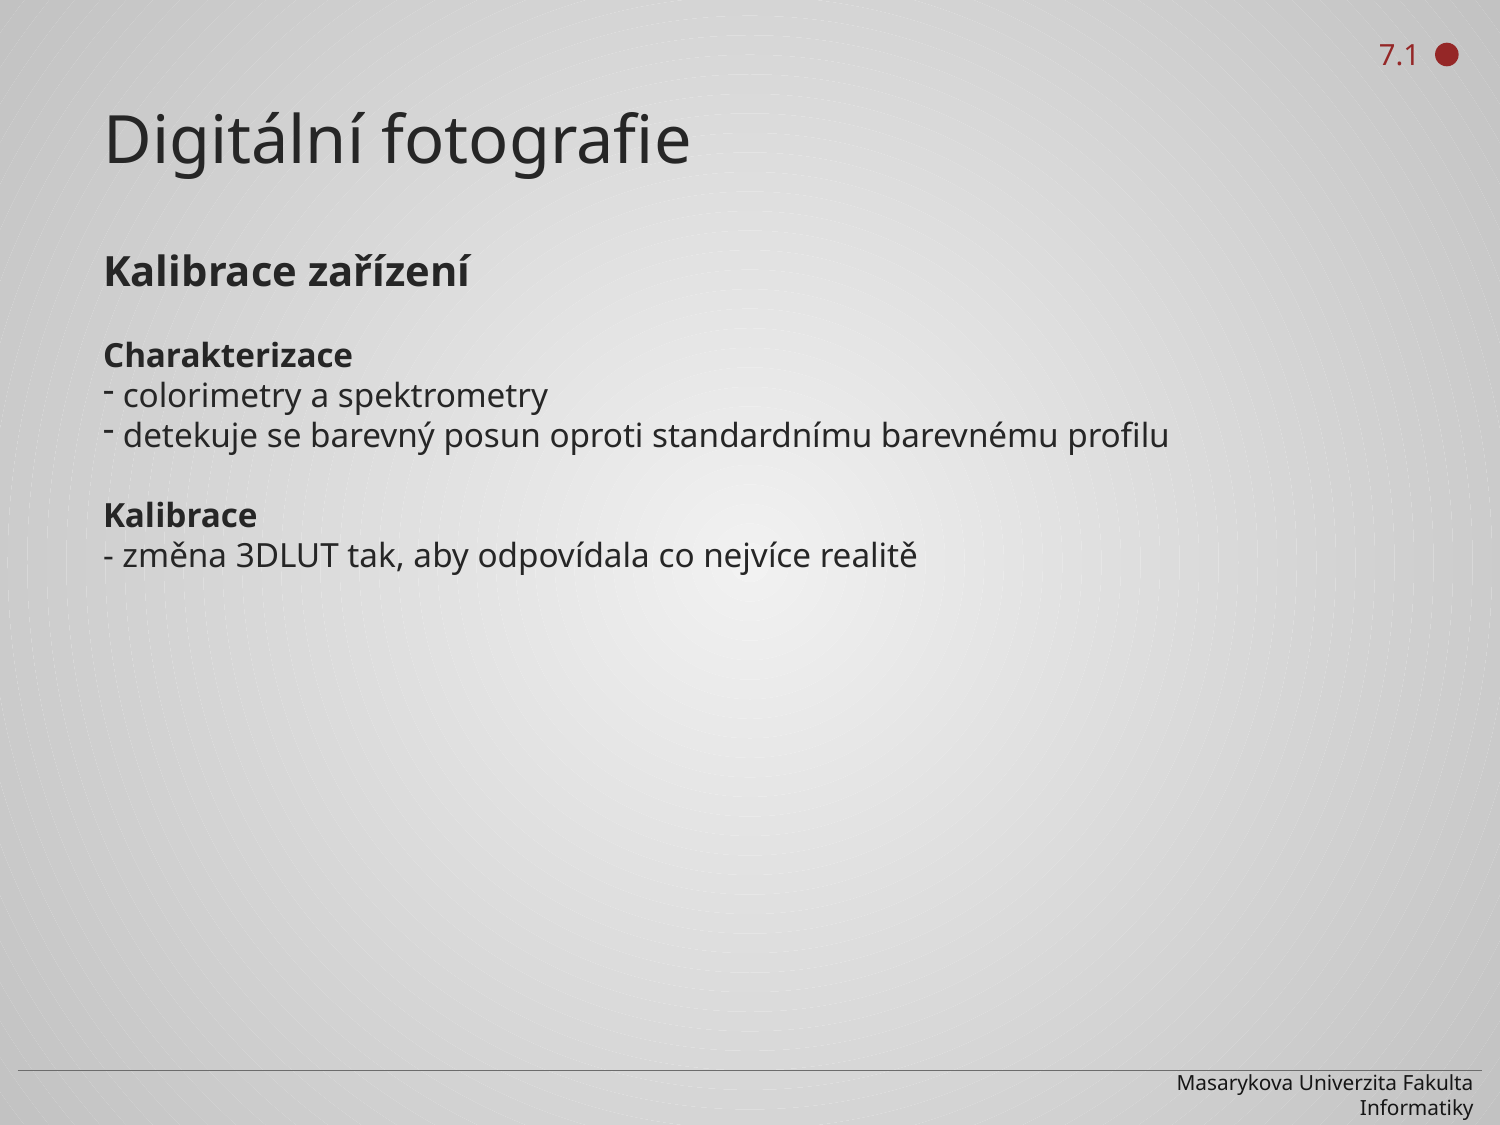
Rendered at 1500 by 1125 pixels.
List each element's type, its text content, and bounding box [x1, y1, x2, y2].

text_box Digitální fotografie [88, 89, 1436, 184]
text_box 7.1 [1364, 29, 1459, 79]
text_box Kalibrace zařízení Charakterizace colorimetry a spektrometry detekuje se barevný posun oproti standardnímu barevnému profilu Kalibrace - změna 3DLUT tak, aby odpovídala co nejvíce realitě [88, 236, 1388, 582]
footer Masarykova Univerzita Fakulta Informatiky [1092, 1065, 1489, 1125]
